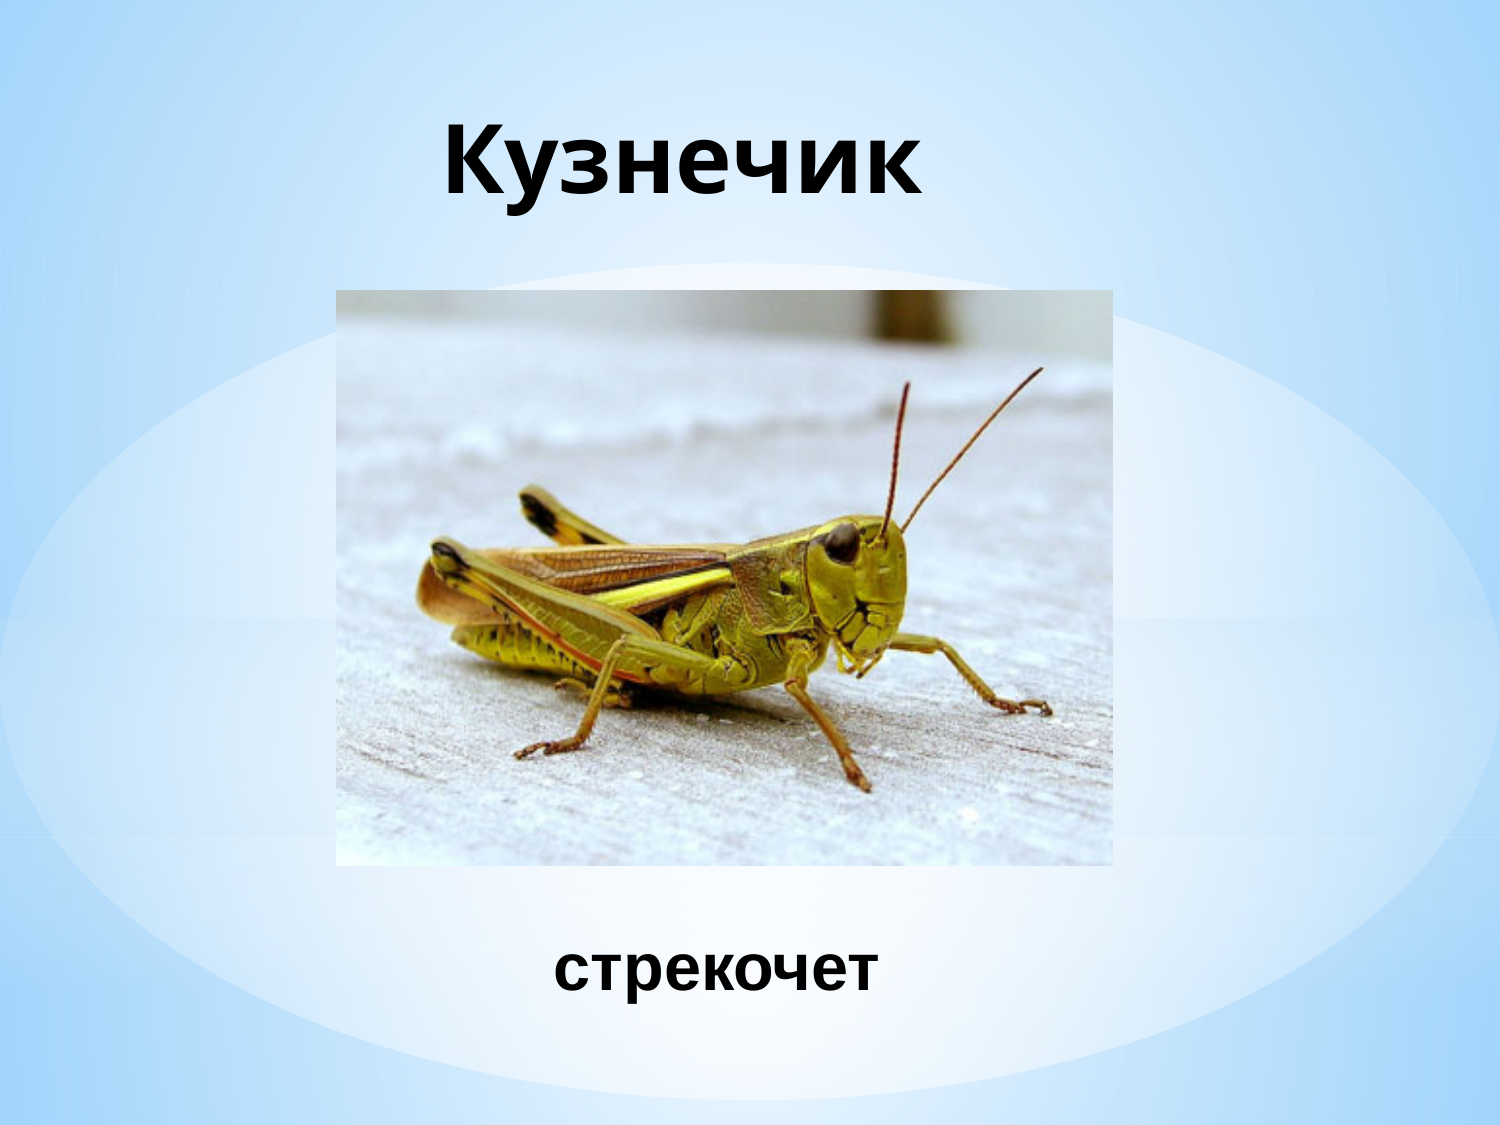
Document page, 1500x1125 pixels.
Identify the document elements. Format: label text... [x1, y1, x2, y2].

text_box стрекочет [538, 916, 909, 1012]
title Кузнечик [147, 90, 1216, 278]
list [336, 290, 1114, 866]
